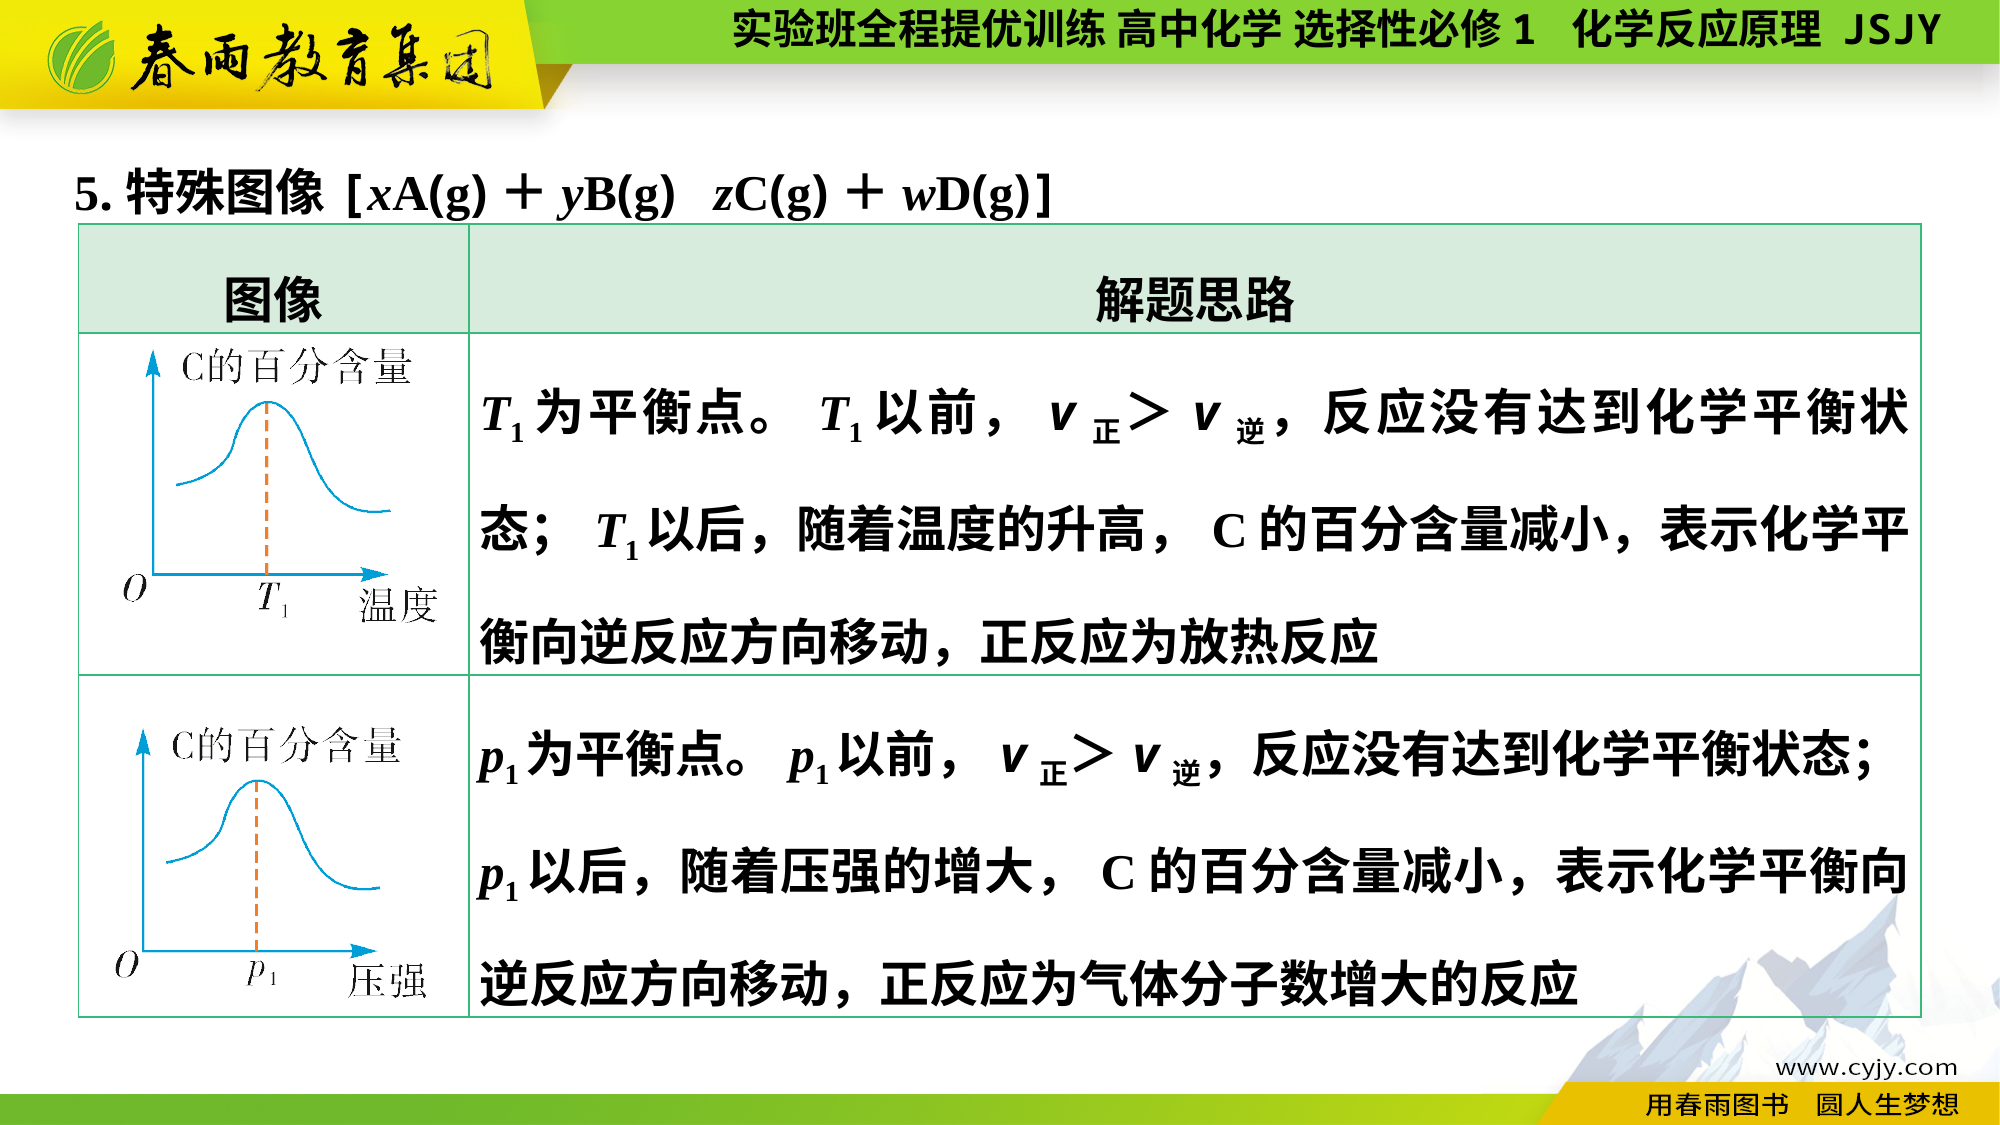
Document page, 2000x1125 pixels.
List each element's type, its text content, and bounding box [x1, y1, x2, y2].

table_cell T1为平衡点。T1以前，v正＞v逆，反应没有达到化学平衡状态；T1以后，随着温度的升高，C的百分含量减小，表示化学平衡向逆反应方向移动，正反应为放热反应 [470, 334, 1920, 674]
picture [0, 0, 2000, 1125]
table_header 图像 [79, 225, 468, 332]
table_cell [79, 334, 468, 674]
table_cell [79, 676, 468, 1016]
table_header 解题思路 [470, 225, 1920, 332]
table_cell p1为平衡点。p1以前，v正＞v逆，反应没有达到化学平衡状态；p1以后，随着压强的增大，C的百分含量减小，表示化学平衡向逆反应方向移动，正反应为气体分子数增大的反应 [470, 676, 1920, 1016]
